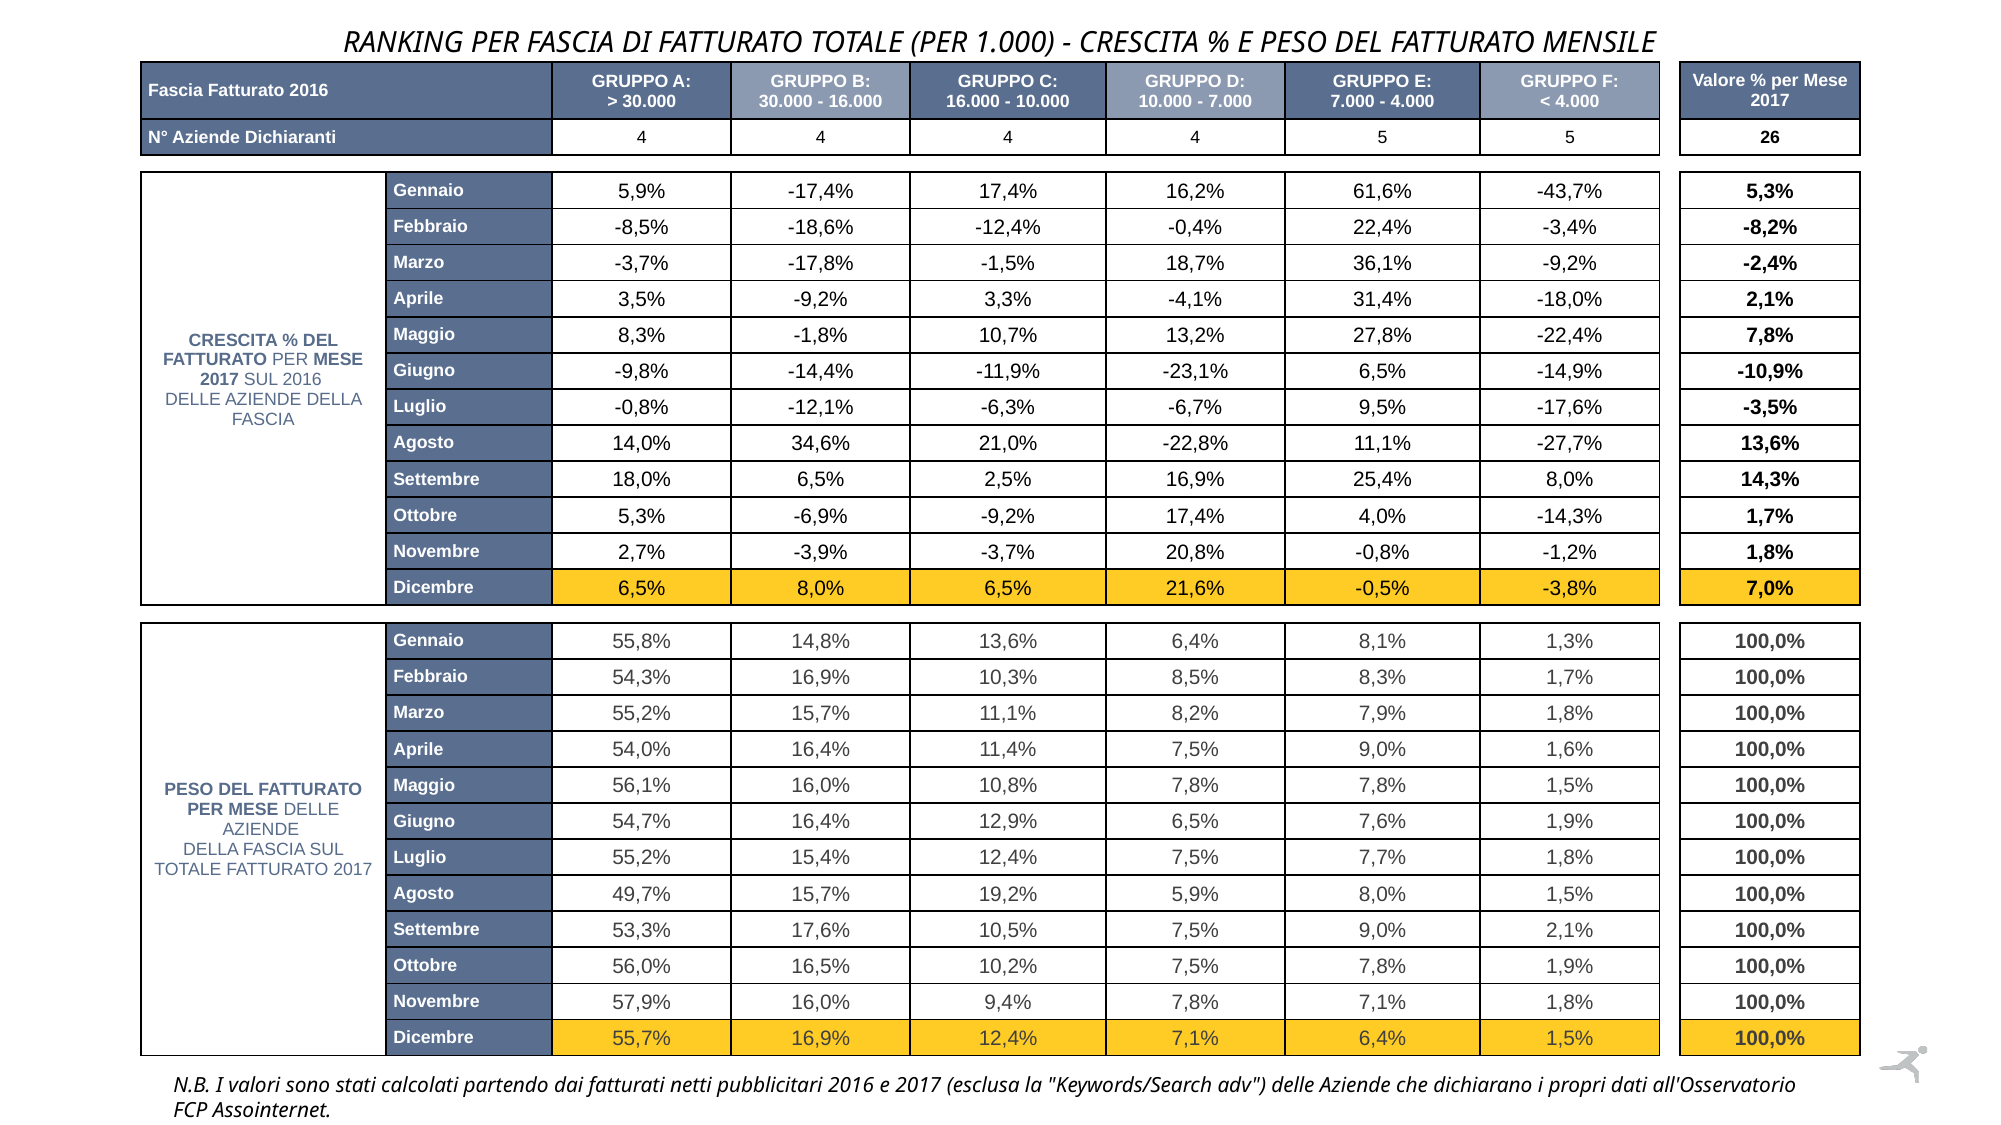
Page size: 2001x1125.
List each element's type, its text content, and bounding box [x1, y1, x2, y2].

table_cell Febbraio [387, 209, 551, 244]
table_cell 55,8% [553, 624, 730, 658]
table_cell -22,8% [1107, 426, 1284, 460]
table_cell -3,9% [732, 534, 909, 568]
table_cell 17,4% [1107, 498, 1284, 532]
table_cell 2,5% [911, 462, 1105, 496]
table_cell Dicembre [387, 1020, 551, 1055]
table_cell 8,3% [553, 318, 730, 352]
table_cell 54,3% [553, 660, 730, 694]
table_cell [1660, 461, 1679, 497]
table_header GRUPPO D: 10.000 - 7.000 [1107, 63, 1284, 118]
table_cell 8,1% [1286, 624, 1479, 658]
table_cell 4 [732, 120, 909, 154]
table_cell 6,5% [1286, 354, 1479, 388]
table_cell [1660, 947, 1679, 983]
table_cell 27,8% [1286, 318, 1479, 352]
table_cell 7,1% [1286, 984, 1479, 1019]
table_cell 55,2% [553, 696, 730, 730]
table_cell -9,2% [1481, 245, 1659, 280]
table_cell Giugno [387, 804, 551, 838]
table_cell 1,5% [1481, 768, 1659, 802]
table_cell 25,4% [1286, 462, 1479, 496]
table_cell 100,0% [1681, 912, 1859, 946]
table_cell 6,4% [1107, 624, 1284, 658]
table_cell -1,8% [732, 318, 909, 352]
table_cell [1659, 605, 1680, 623]
table_cell N° Aziende Dichiaranti [142, 120, 551, 154]
table_cell 7,0% [1681, 570, 1859, 604]
table_cell 6,5% [1107, 804, 1284, 838]
table_cell 5,3% [1681, 173, 1859, 208]
table_cell [1660, 119, 1679, 155]
table_cell 100,0% [1681, 768, 1859, 802]
table_cell 7,7% [1286, 840, 1479, 874]
table_cell [1660, 281, 1679, 317]
table_cell -6,3% [911, 390, 1105, 424]
table_cell 100,0% [1681, 840, 1859, 874]
table_cell Gennaio [387, 173, 551, 208]
table_cell 8,0% [732, 570, 909, 604]
table_cell 5,3% [553, 498, 730, 532]
table_cell Maggio [387, 768, 551, 802]
table_cell -1,5% [911, 245, 1105, 280]
table_cell 100,0% [1681, 804, 1859, 838]
table_cell 7,8% [1681, 318, 1859, 352]
table_cell 16,5% [732, 948, 909, 983]
table_cell Luglio [387, 390, 551, 424]
table_cell 1,8% [1481, 984, 1659, 1019]
table_cell 5,9% [553, 173, 730, 208]
table_cell Gennaio [387, 624, 551, 658]
table_cell [1660, 317, 1679, 353]
table_cell 1,5% [1481, 1020, 1659, 1055]
table_cell -17,8% [732, 245, 909, 280]
table_cell 4 [553, 120, 730, 154]
table_cell 19,2% [911, 876, 1105, 910]
table_cell -10,9% [1681, 354, 1859, 388]
table_cell 16,4% [732, 732, 909, 766]
table_cell 8,0% [1286, 876, 1479, 910]
table_cell 55,7% [553, 1020, 730, 1055]
table_cell -27,7% [1481, 426, 1659, 460]
table_cell 5 [1481, 120, 1659, 154]
table_cell Settembre [387, 462, 551, 496]
table_cell -12,1% [732, 390, 909, 424]
table_cell 1,6% [1481, 732, 1659, 766]
table_cell 16,4% [732, 804, 909, 838]
table_cell [1660, 803, 1679, 839]
table_cell 12,4% [911, 1020, 1105, 1055]
table_cell -9,2% [911, 498, 1105, 532]
table_cell 100,0% [1681, 624, 1859, 658]
table_cell 20,8% [1107, 534, 1284, 568]
table_cell 3,3% [911, 281, 1105, 316]
table_cell -23,1% [1107, 354, 1284, 388]
table_cell 100,0% [1681, 732, 1859, 766]
table_cell 10,7% [911, 318, 1105, 352]
table_cell Giugno [387, 354, 551, 388]
table_cell CRESCITA % DEL FATTURATO PER MESE 2017 SUL 2016 DELLE AZIENDE DELLA FASCIA [142, 173, 385, 604]
table_cell 31,4% [1286, 281, 1479, 316]
table_cell Settembre [387, 912, 551, 946]
table_cell 7,8% [1107, 768, 1284, 802]
table_cell -17,6% [1481, 390, 1659, 424]
table_cell 7,5% [1107, 732, 1284, 766]
table_cell -0,5% [1286, 570, 1479, 604]
table_cell -3,7% [911, 534, 1105, 568]
table_cell [1660, 875, 1679, 911]
table_cell 9,4% [911, 984, 1105, 1019]
table_cell Ottobre [387, 498, 551, 532]
table_cell 1,9% [1481, 948, 1659, 983]
table_cell Aprile [387, 732, 551, 766]
table_cell 1,8% [1681, 534, 1859, 568]
table_header GRUPPO B: 30.000 - 16.000 [732, 63, 909, 118]
table_cell 16,2% [1107, 173, 1284, 208]
table_cell 100,0% [1681, 1020, 1859, 1055]
table_cell -4,1% [1107, 281, 1284, 316]
table_cell 15,7% [732, 876, 909, 910]
table_cell 6,4% [1286, 1020, 1479, 1055]
table_cell [1660, 389, 1679, 425]
table_cell 7,5% [1107, 840, 1284, 874]
table_header Fascia Fatturato 2016 [142, 63, 551, 118]
table_cell Aprile [387, 281, 551, 316]
table_cell Luglio [387, 840, 551, 874]
table_cell 12,9% [911, 804, 1105, 838]
table_cell 36,1% [1286, 245, 1479, 280]
table_cell 9,5% [1286, 390, 1479, 424]
table_cell 2,7% [553, 534, 730, 568]
table_cell [1660, 497, 1679, 533]
table_cell -14,3% [1481, 498, 1659, 532]
table_cell 6,5% [553, 570, 730, 604]
table_cell 13,6% [1681, 426, 1859, 460]
table_cell 26 [1681, 120, 1859, 154]
table_cell -22,4% [1481, 318, 1659, 352]
table_cell -0,8% [553, 390, 730, 424]
table_header GRUPPO E: 7.000 - 4.000 [1286, 63, 1479, 118]
table_cell Agosto [387, 876, 551, 910]
table_cell 55,2% [553, 840, 730, 874]
table_cell 16,0% [732, 768, 909, 802]
table_header GRUPPO A: > 30.000 [553, 63, 730, 118]
table_cell [1660, 659, 1679, 695]
table_cell 21,6% [1107, 570, 1284, 604]
table_cell 11,1% [1286, 426, 1479, 460]
table_cell 12,4% [911, 840, 1105, 874]
table_cell 4 [911, 120, 1105, 154]
table_cell 14,8% [732, 624, 909, 658]
text_box N.B. I valori sono stati calcolati partendo dai fatturati netti pubblicitari 2016 e 2017 (esclusa la "Keywords/Search adv") delle Aziende che dichiarano i propri dati all'Osservatorio FCP Assointernet. [173, 1071, 1816, 1122]
table_cell 1,9% [1481, 804, 1659, 838]
table_cell -0,4% [1107, 209, 1284, 244]
table_cell 100,0% [1681, 876, 1859, 910]
table_cell -1,2% [1481, 534, 1659, 568]
table_cell -18,6% [732, 209, 909, 244]
table_header [1660, 62, 1679, 119]
table_cell 3,5% [553, 281, 730, 316]
table_cell 2,1% [1681, 281, 1859, 316]
table_cell -14,9% [1481, 354, 1659, 388]
table_cell 16,9% [1107, 462, 1284, 496]
table_cell Novembre [387, 984, 551, 1019]
table_cell [1660, 623, 1679, 659]
table_cell 16,9% [732, 1020, 909, 1055]
table_cell Marzo [387, 696, 551, 730]
table_cell 8,5% [1107, 660, 1284, 694]
table_cell 7,5% [1107, 948, 1284, 983]
table_cell -0,8% [1286, 534, 1479, 568]
table_cell 8,2% [1107, 696, 1284, 730]
table_cell 9,0% [1286, 732, 1479, 766]
table_cell -3,5% [1681, 390, 1859, 424]
table_cell [1680, 606, 1860, 622]
table_cell 100,0% [1681, 984, 1859, 1019]
table_cell -9,2% [732, 281, 909, 316]
table_cell [1660, 244, 1679, 281]
table_cell [1660, 839, 1679, 875]
table_cell -12,4% [911, 209, 1105, 244]
table_cell 10,8% [911, 768, 1105, 802]
table_cell [1659, 155, 1680, 172]
table_cell [1660, 911, 1679, 947]
table_cell [1660, 172, 1679, 208]
table_cell 7,5% [1107, 912, 1284, 946]
table_cell [1680, 156, 1860, 171]
table_cell 1,3% [1481, 624, 1659, 658]
table_cell PESO DEL FATTURATO PER MESE DELLE AZIENDE DELLA FASCIA SUL TOTALE FATTURATO 2017 [142, 624, 385, 1055]
table_cell [1660, 767, 1679, 803]
table_cell 18,0% [553, 462, 730, 496]
table_cell Maggio [387, 318, 551, 352]
table_cell [1660, 1020, 1679, 1056]
table_cell -3,8% [1481, 570, 1659, 604]
table_cell -2,4% [1681, 245, 1859, 280]
table_header GRUPPO F: < 4.000 [1481, 63, 1659, 118]
table_cell 1,5% [1481, 876, 1659, 910]
table_cell [141, 156, 1659, 171]
table_cell Dicembre [387, 570, 551, 604]
table_cell -6,7% [1107, 390, 1284, 424]
table_cell 13,2% [1107, 318, 1284, 352]
table_cell Febbraio [387, 660, 551, 694]
table_cell 54,0% [553, 732, 730, 766]
table_cell 4,0% [1286, 498, 1479, 532]
table_cell -6,9% [732, 498, 909, 532]
subtitle Ranking per fascia di fatturato totale (per 1.000) - Crescita % E PESO DEL FATTURATO MENSILE [79, 4, 1921, 77]
table_cell 5 [1286, 120, 1479, 154]
table_cell Marzo [387, 245, 551, 280]
table_cell -17,4% [732, 173, 909, 208]
table_cell -8,5% [553, 209, 730, 244]
table_cell 13,6% [911, 624, 1105, 658]
table_cell 10,2% [911, 948, 1105, 983]
table_cell 22,4% [1286, 209, 1479, 244]
table_cell 4 [1107, 120, 1284, 154]
table_cell 61,6% [1286, 173, 1479, 208]
table_cell 17,4% [911, 173, 1105, 208]
table_cell 7,1% [1107, 1020, 1284, 1055]
table_cell 100,0% [1681, 948, 1859, 983]
table_cell 17,6% [732, 912, 909, 946]
table_cell 1,8% [1481, 840, 1659, 874]
table_cell -3,4% [1481, 209, 1659, 244]
table_cell 7,6% [1286, 804, 1479, 838]
table_cell -11,9% [911, 354, 1105, 388]
table_cell -18,0% [1481, 281, 1659, 316]
table_cell 1,8% [1481, 696, 1659, 730]
table_cell 18,7% [1107, 245, 1284, 280]
table_cell [141, 606, 1659, 622]
table_cell [1660, 983, 1679, 1020]
table_cell 15,7% [732, 696, 909, 730]
table_cell [1660, 569, 1679, 605]
table_cell 1,7% [1681, 498, 1859, 532]
table_cell 54,7% [553, 804, 730, 838]
table_cell Novembre [387, 534, 551, 568]
table_cell 7,8% [1107, 984, 1284, 1019]
table_cell 6,5% [911, 570, 1105, 604]
table_cell 16,0% [732, 984, 909, 1019]
table_cell [1660, 533, 1679, 569]
table_cell Agosto [387, 426, 551, 460]
table_cell 57,9% [553, 984, 730, 1019]
table_cell 15,4% [732, 840, 909, 874]
table_cell 11,4% [911, 732, 1105, 766]
table_cell 56,1% [553, 768, 730, 802]
table_cell 16,9% [732, 660, 909, 694]
table_cell 11,1% [911, 696, 1105, 730]
table_cell -43,7% [1481, 173, 1659, 208]
table_cell -3,7% [553, 245, 730, 280]
table_cell [1660, 731, 1679, 767]
table_cell 8,0% [1481, 462, 1659, 496]
table_cell 14,0% [553, 426, 730, 460]
table_cell 56,0% [553, 948, 730, 983]
table_cell [1660, 208, 1679, 244]
table_cell [1660, 695, 1679, 731]
table_cell -9,8% [553, 354, 730, 388]
table_cell 7,8% [1286, 768, 1479, 802]
table_cell 2,1% [1481, 912, 1659, 946]
table_cell 100,0% [1681, 660, 1859, 694]
table_cell 14,3% [1681, 462, 1859, 496]
table_cell 9,0% [1286, 912, 1479, 946]
table_cell 49,7% [553, 876, 730, 910]
table_cell 100,0% [1681, 696, 1859, 730]
table_cell 53,3% [553, 912, 730, 946]
table_cell 34,6% [732, 426, 909, 460]
table_cell [1660, 425, 1679, 461]
table_header GRUPPO C: 16.000 - 10.000 [911, 63, 1105, 118]
table_header Valore % per Mese 2017 [1681, 63, 1859, 118]
table_cell 10,3% [911, 660, 1105, 694]
table_cell 5,9% [1107, 876, 1284, 910]
table_cell [1660, 353, 1679, 389]
table_cell 6,5% [732, 462, 909, 496]
table_cell 7,9% [1286, 696, 1479, 730]
table_cell 1,7% [1481, 660, 1659, 694]
table_cell 21,0% [911, 426, 1105, 460]
table_cell -14,4% [732, 354, 909, 388]
table_cell Ottobre [387, 948, 551, 983]
table_cell 8,3% [1286, 660, 1479, 694]
table_cell -8,2% [1681, 209, 1859, 244]
table_cell 10,5% [911, 912, 1105, 946]
table_cell 7,8% [1286, 948, 1479, 983]
